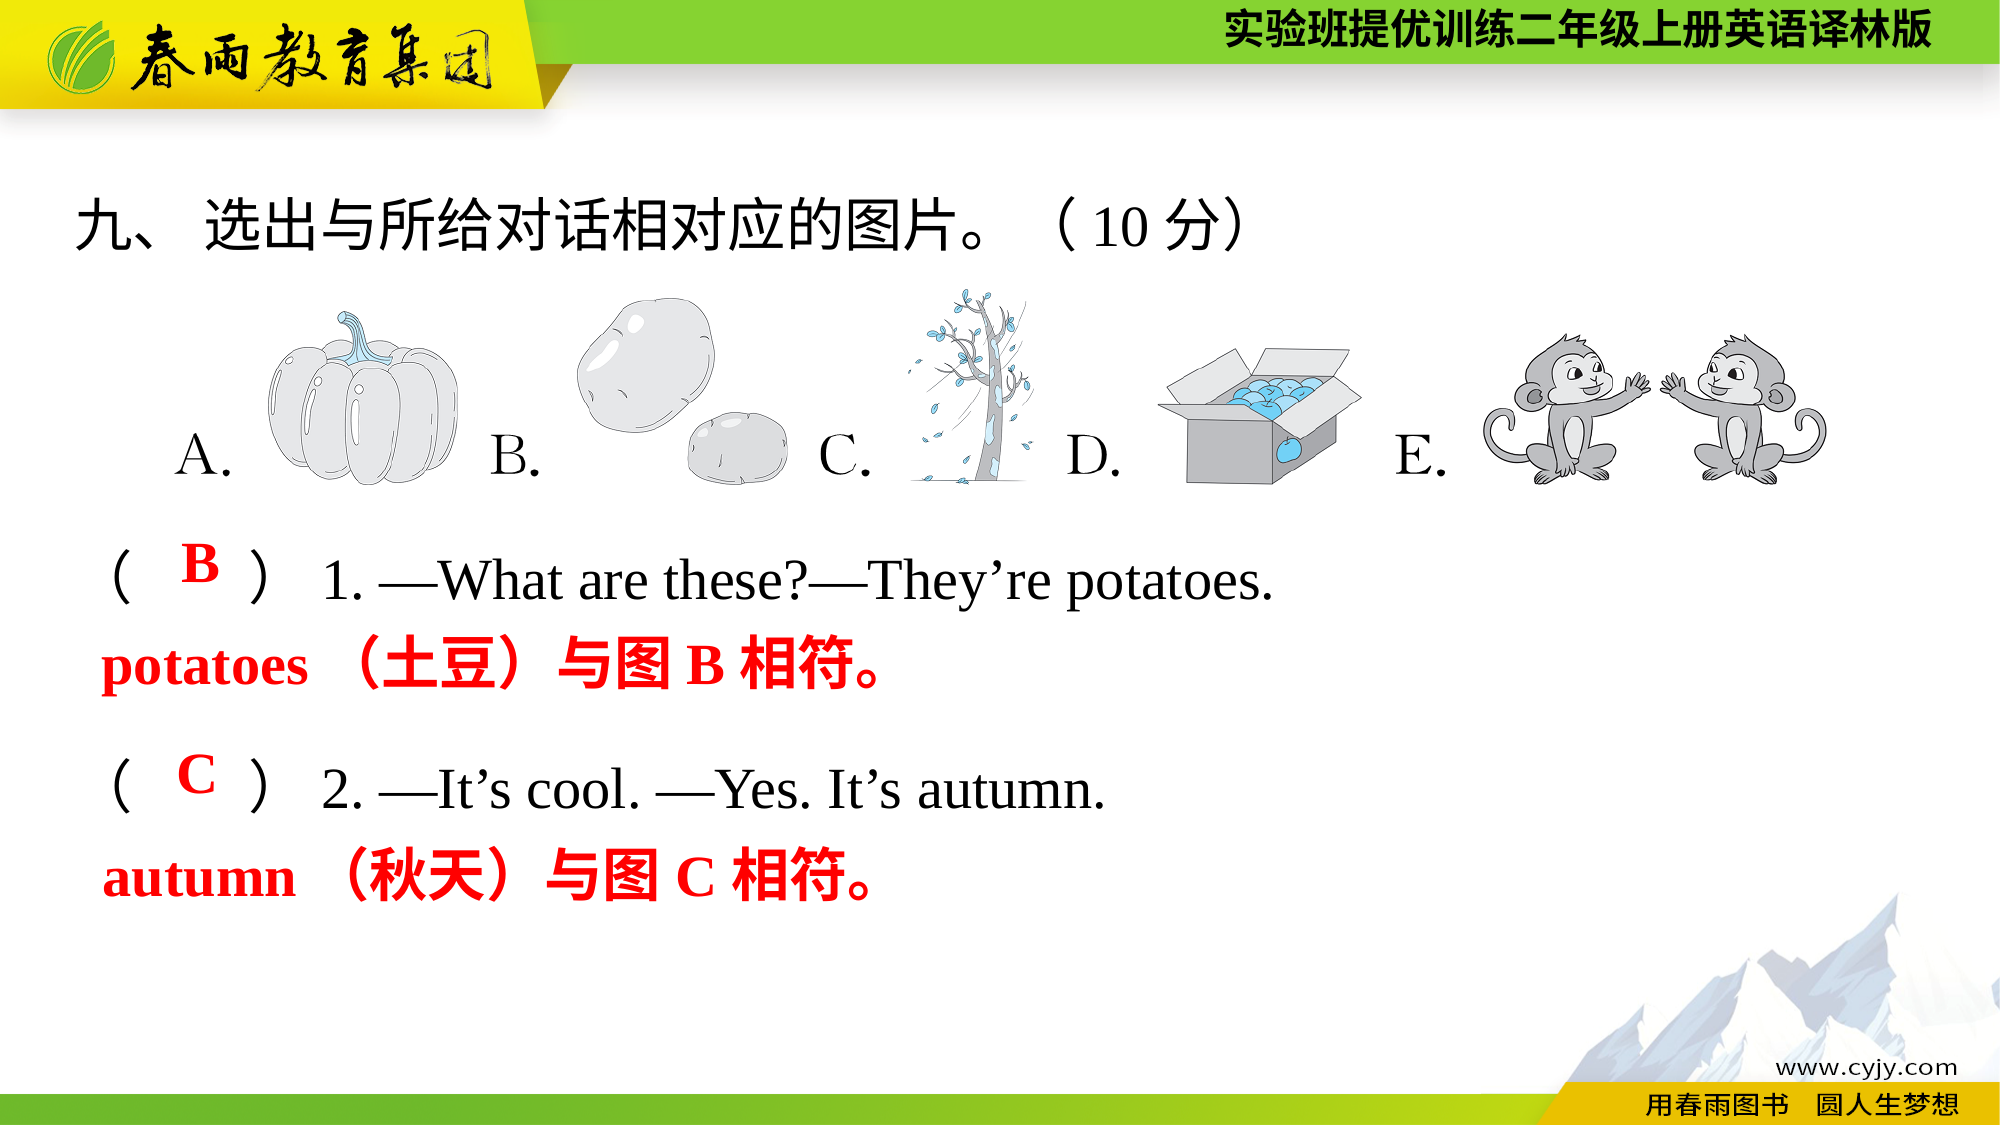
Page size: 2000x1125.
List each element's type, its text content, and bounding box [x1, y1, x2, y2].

text_box C [161, 727, 234, 813]
picture [0, 0, 2000, 1125]
text_box potatoes（土豆）与图B相符。 [86, 618, 929, 704]
list 九、 选出与所给对话相对应的图片。（10分） （ ）1. —What are these?—They’re potatoes. （ ）2. —It’s cool. —Yes. It’s autumn. [59, 146, 1944, 836]
text_box autumn（秋天）与图C相符。 [87, 831, 921, 916]
text_box B [166, 516, 235, 602]
